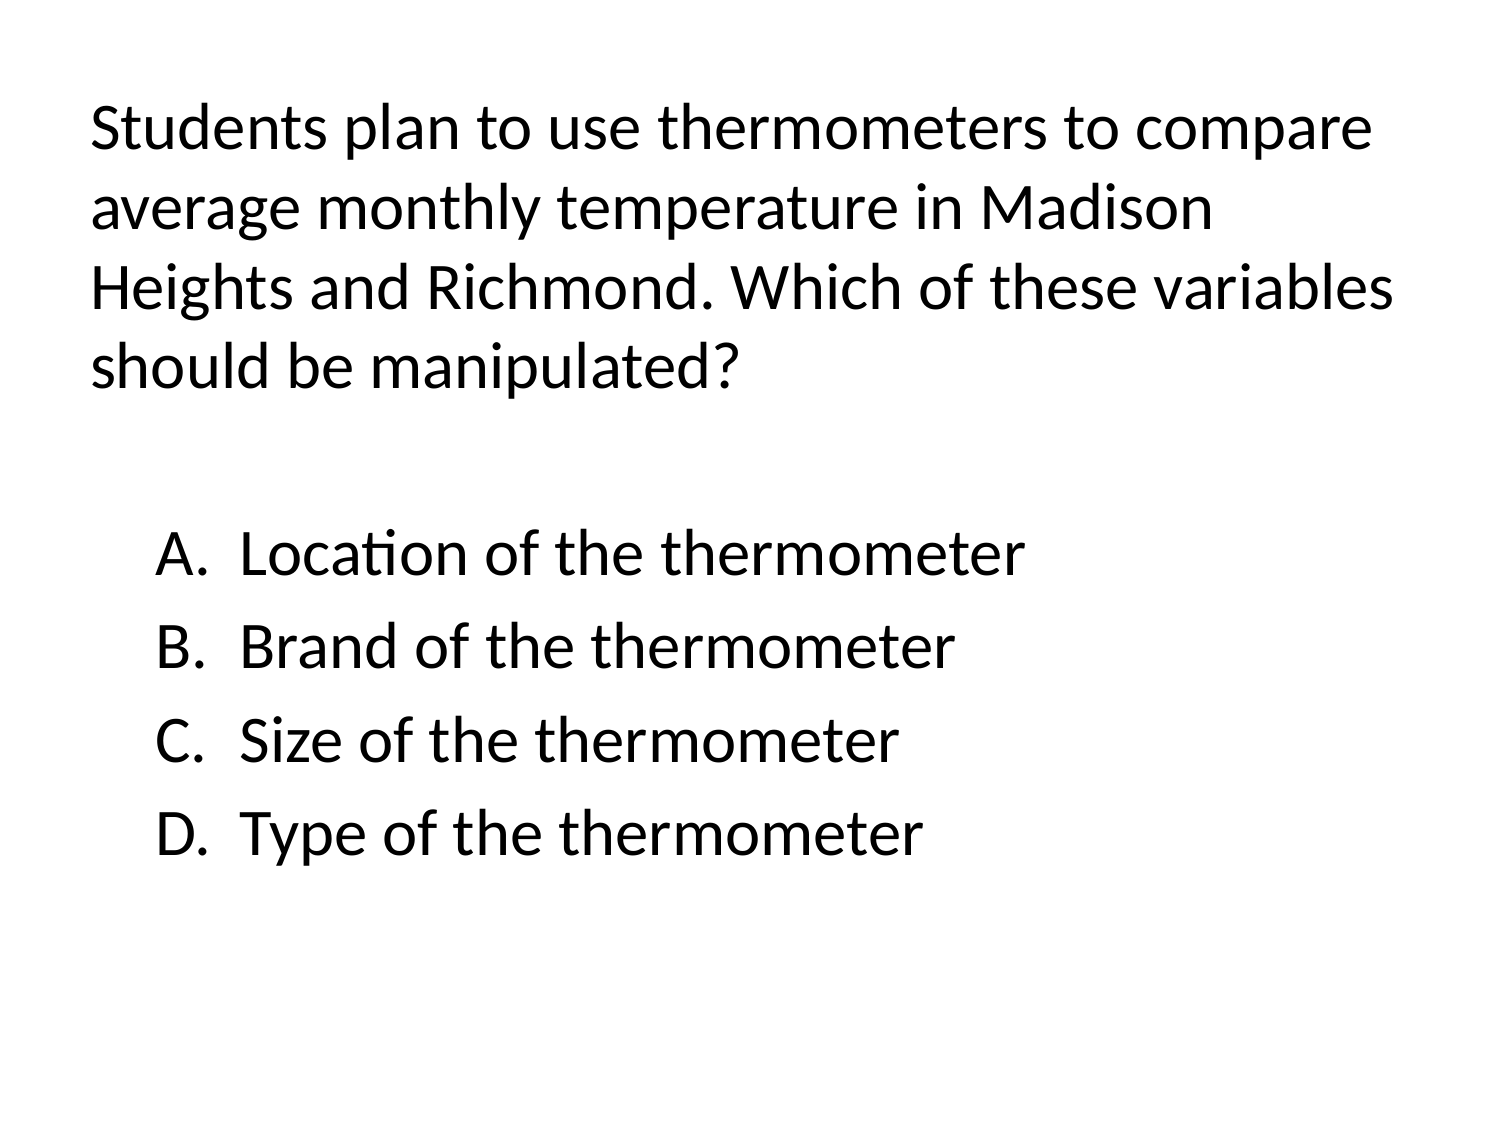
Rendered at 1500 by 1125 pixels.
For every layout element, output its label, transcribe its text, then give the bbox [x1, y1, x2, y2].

list Students plan to use thermometers to compare average monthly temperature in Madison Heights and Richmond. Which of these variables should be manipulated? Location of the thermometer Brand of the thermometer Size of the thermometer Type of the thermometer [75, 75, 1425, 1005]
